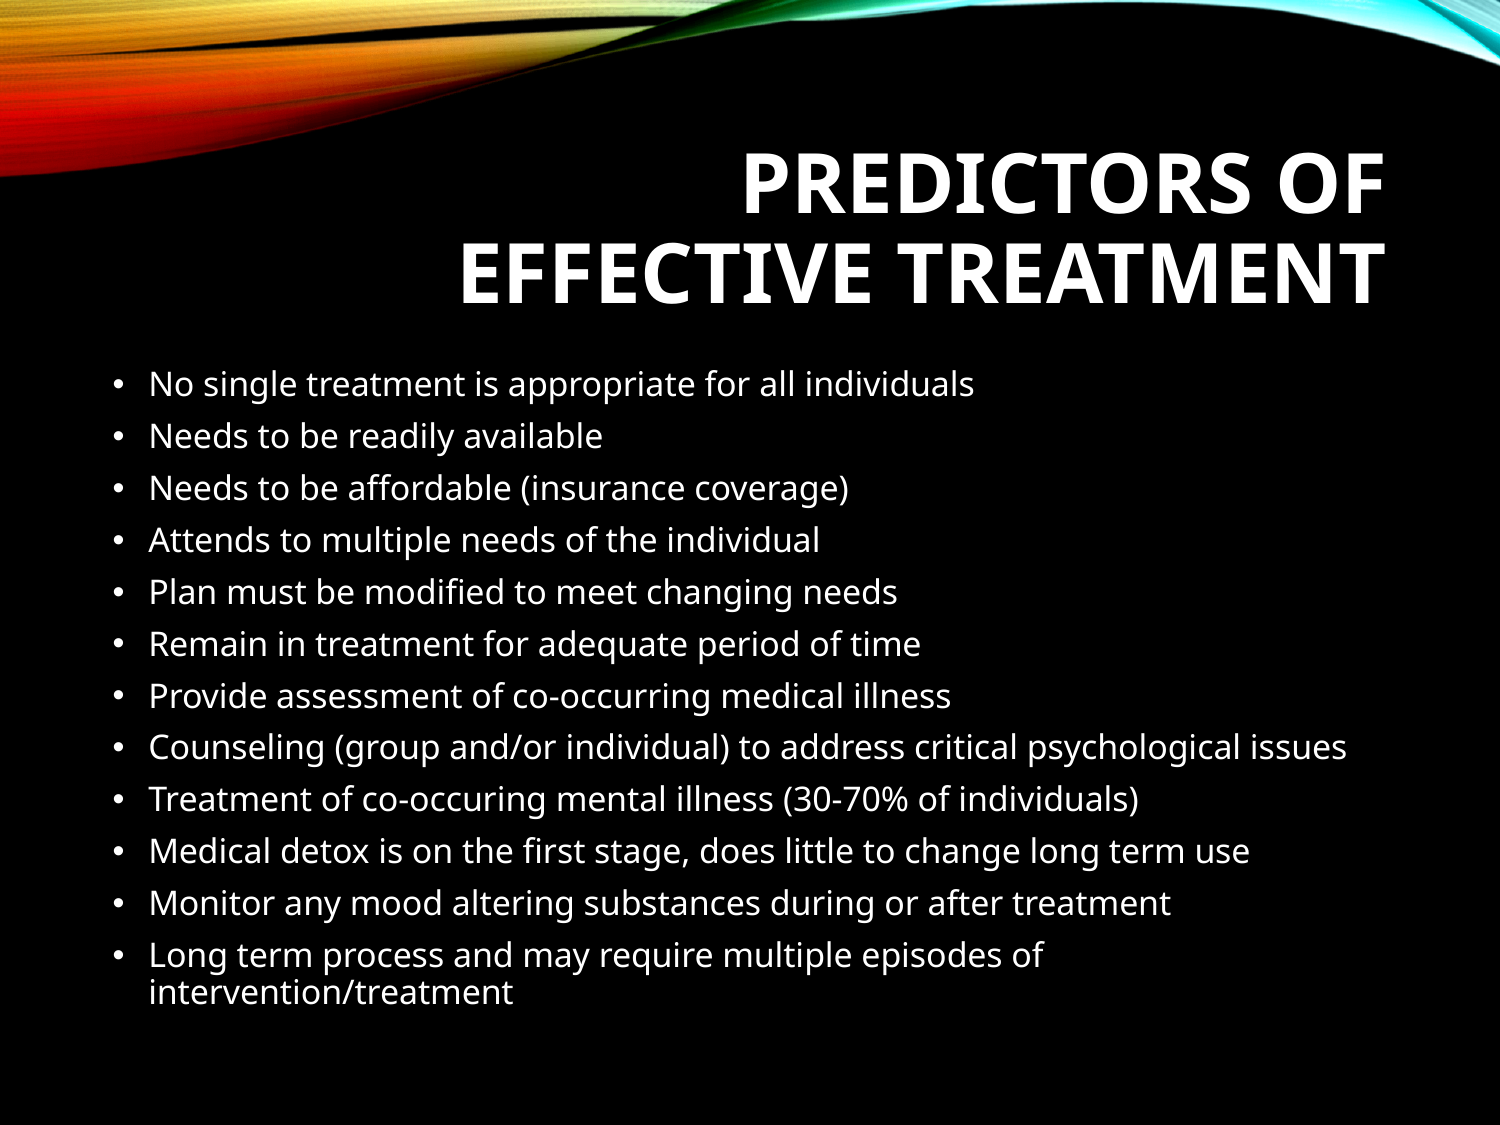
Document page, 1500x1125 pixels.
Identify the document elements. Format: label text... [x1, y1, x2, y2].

list No single treatment is appropriate for all individuals Needs to be readily available Needs to be affordable (insurance coverage) Attends to multiple needs of the individual Plan must be modified to meet changing needs Remain in treatment for adequate period of time Provide assessment of co-occurring medical illness Counseling (group and/or individual) to address critical psychological issues Treatment of co-occuring mental illness (30-70% of individuals) Medical detox is on the first stage, does little to change long term use Monitor any mood altering substances during or after treatment Long term process and may require multiple episodes of intervention/treatment [97, 360, 1403, 1028]
picture [0, 0, 1500, 178]
title Predictors of Effective Treatment [356, 125, 1403, 338]
